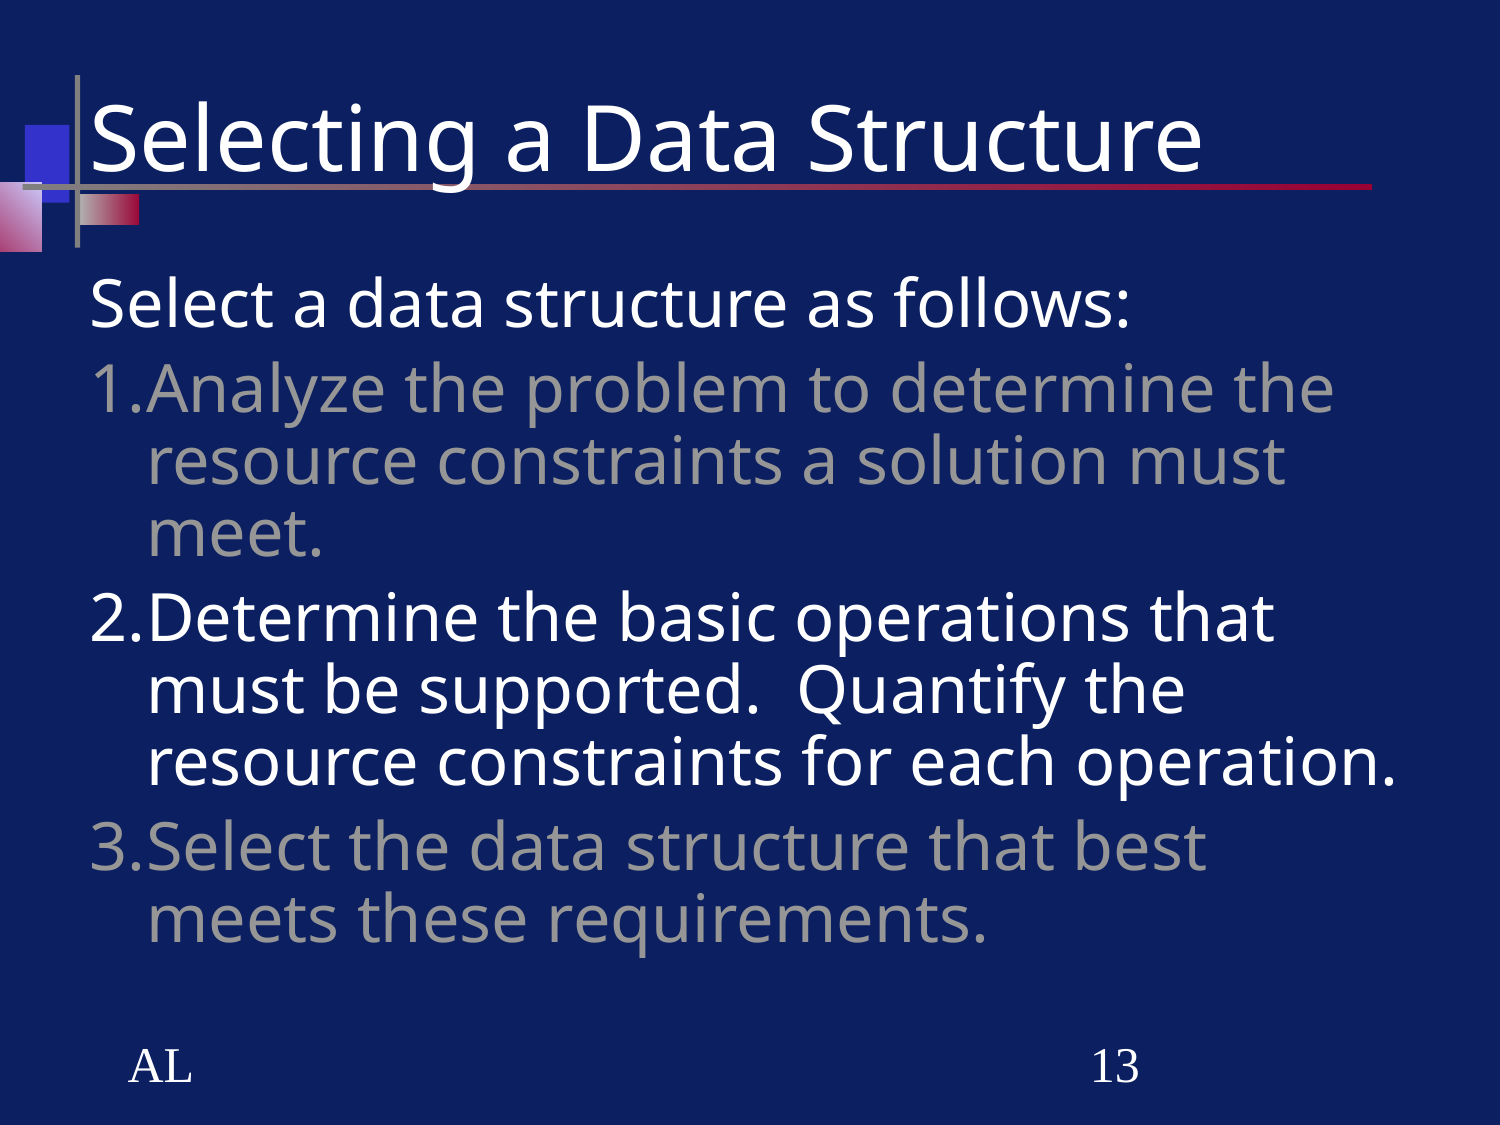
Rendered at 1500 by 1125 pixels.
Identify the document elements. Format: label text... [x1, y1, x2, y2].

slide_number AL [112, 1025, 425, 1100]
slide_number ‹#› [1074, 1025, 1388, 1100]
title Selecting a Data Structure [74, 59, 1425, 210]
list Select a data structure as follows: Analyze the problem to determine the resource constraints a solution must meet. Determine the basic operations that must be supported. Quantify the resource constraints for each operation. Select the data structure that best meets these requirements. [74, 262, 1425, 1012]
